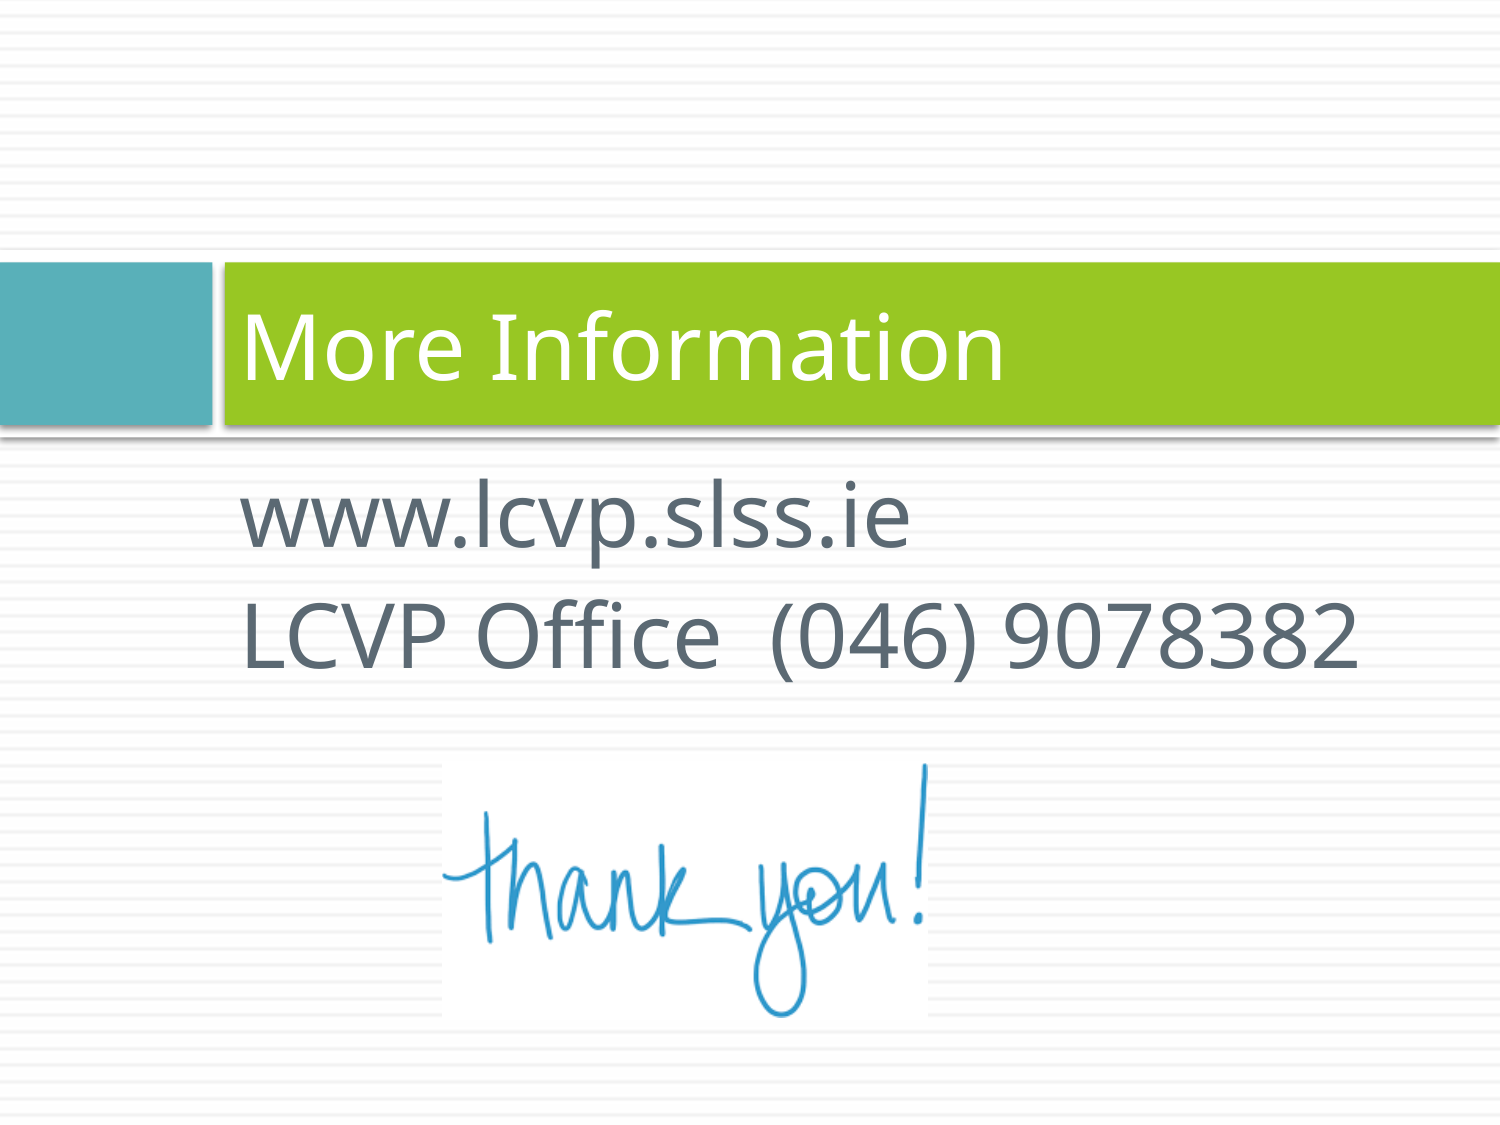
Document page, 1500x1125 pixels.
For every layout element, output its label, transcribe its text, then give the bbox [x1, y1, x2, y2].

list www.lcvp.slss.ie LCVP Office (046) 9078382 [225, 450, 1394, 725]
picture [442, 762, 928, 1019]
title More Information [225, 262, 1475, 425]
